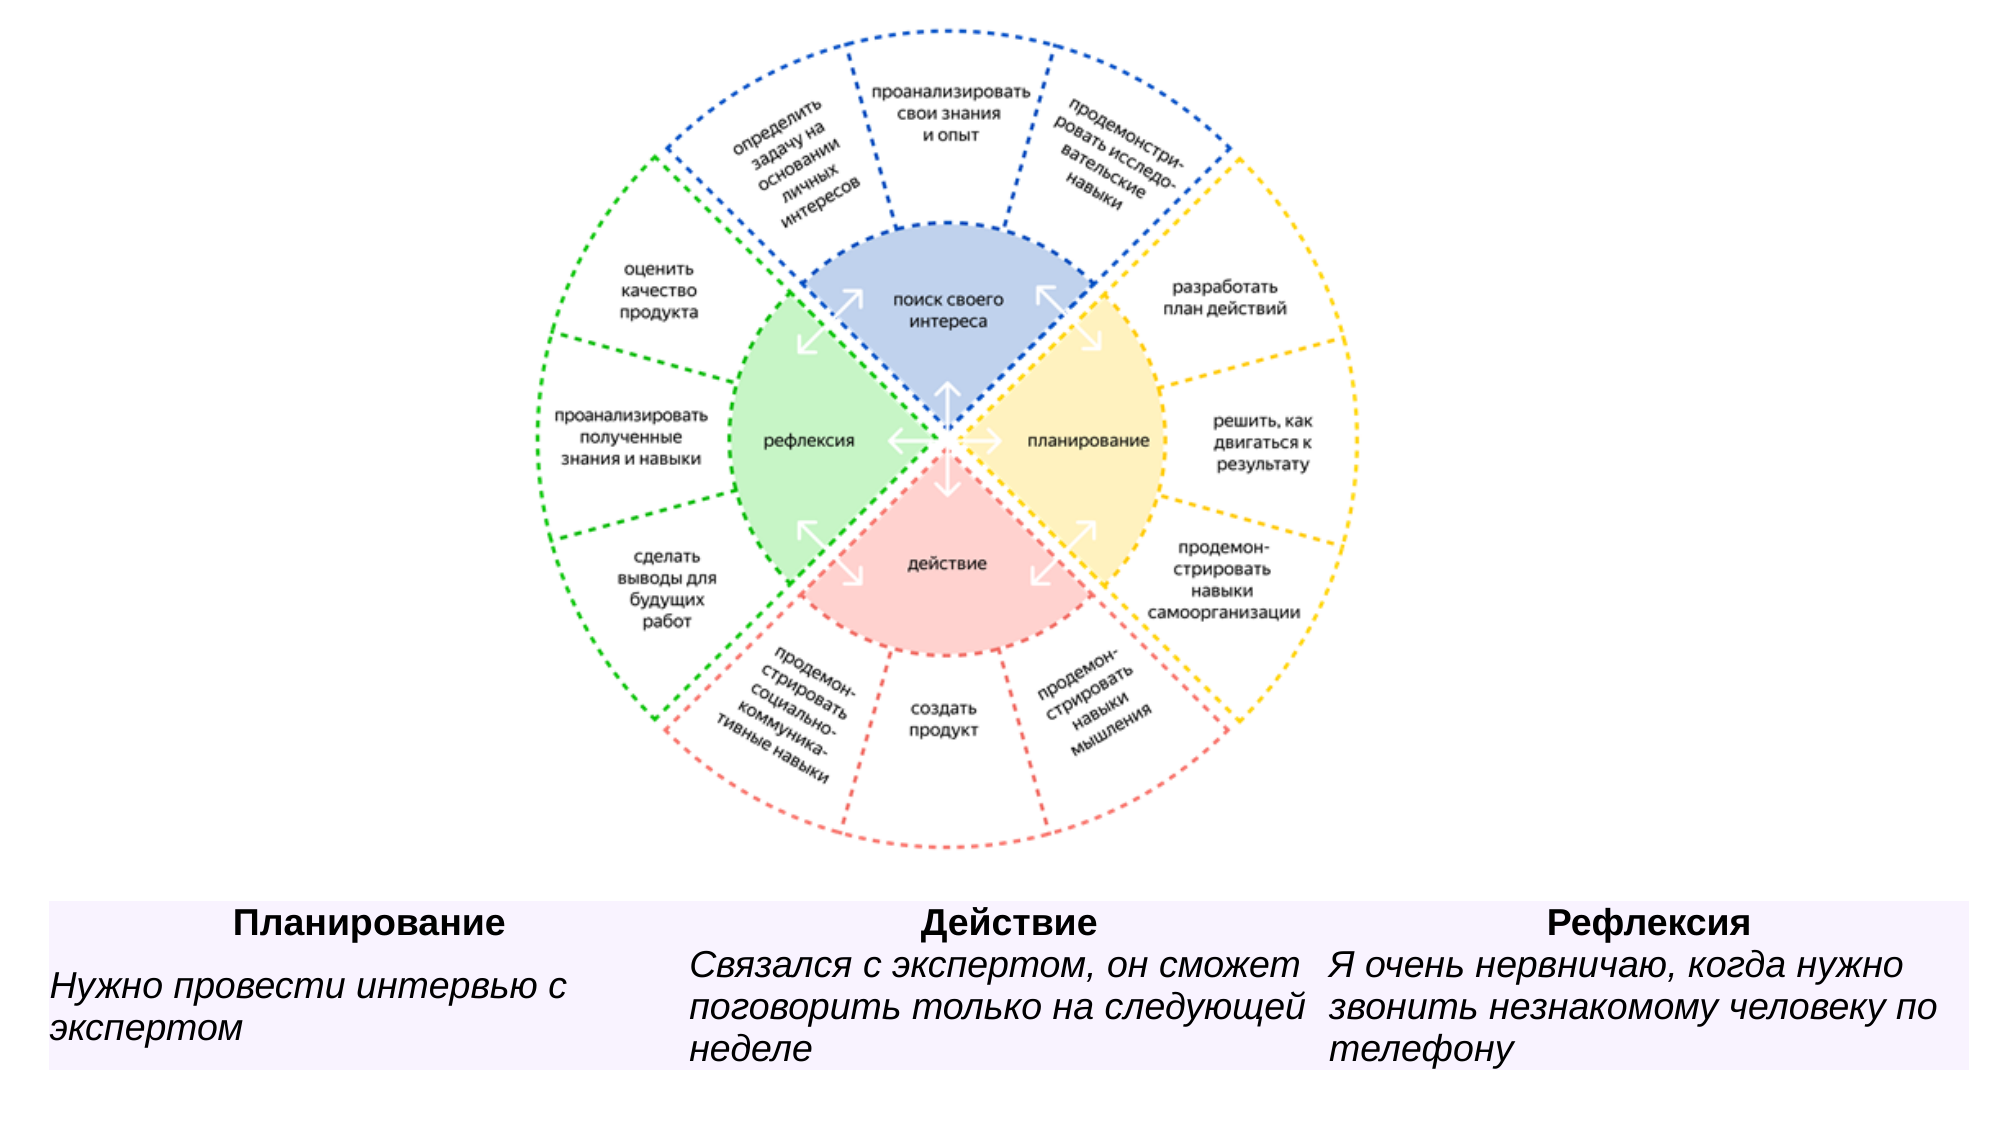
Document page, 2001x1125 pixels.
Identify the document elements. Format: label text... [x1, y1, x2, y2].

table_cell Я очень нервничаю, когда нужно звонить незнакомому человеку по телефону [1329, 944, 1969, 1070]
table_cell Связался с экспертом, он сможет поговорить только на следующей неделе [689, 944, 1329, 1070]
table_header Планирование [49, 901, 689, 944]
picture [497, 0, 1397, 877]
table_cell Нужно провести интервью с экспертом [49, 944, 689, 1070]
table_header Действие [689, 901, 1329, 944]
table_header Рефлексия [1329, 901, 1969, 944]
